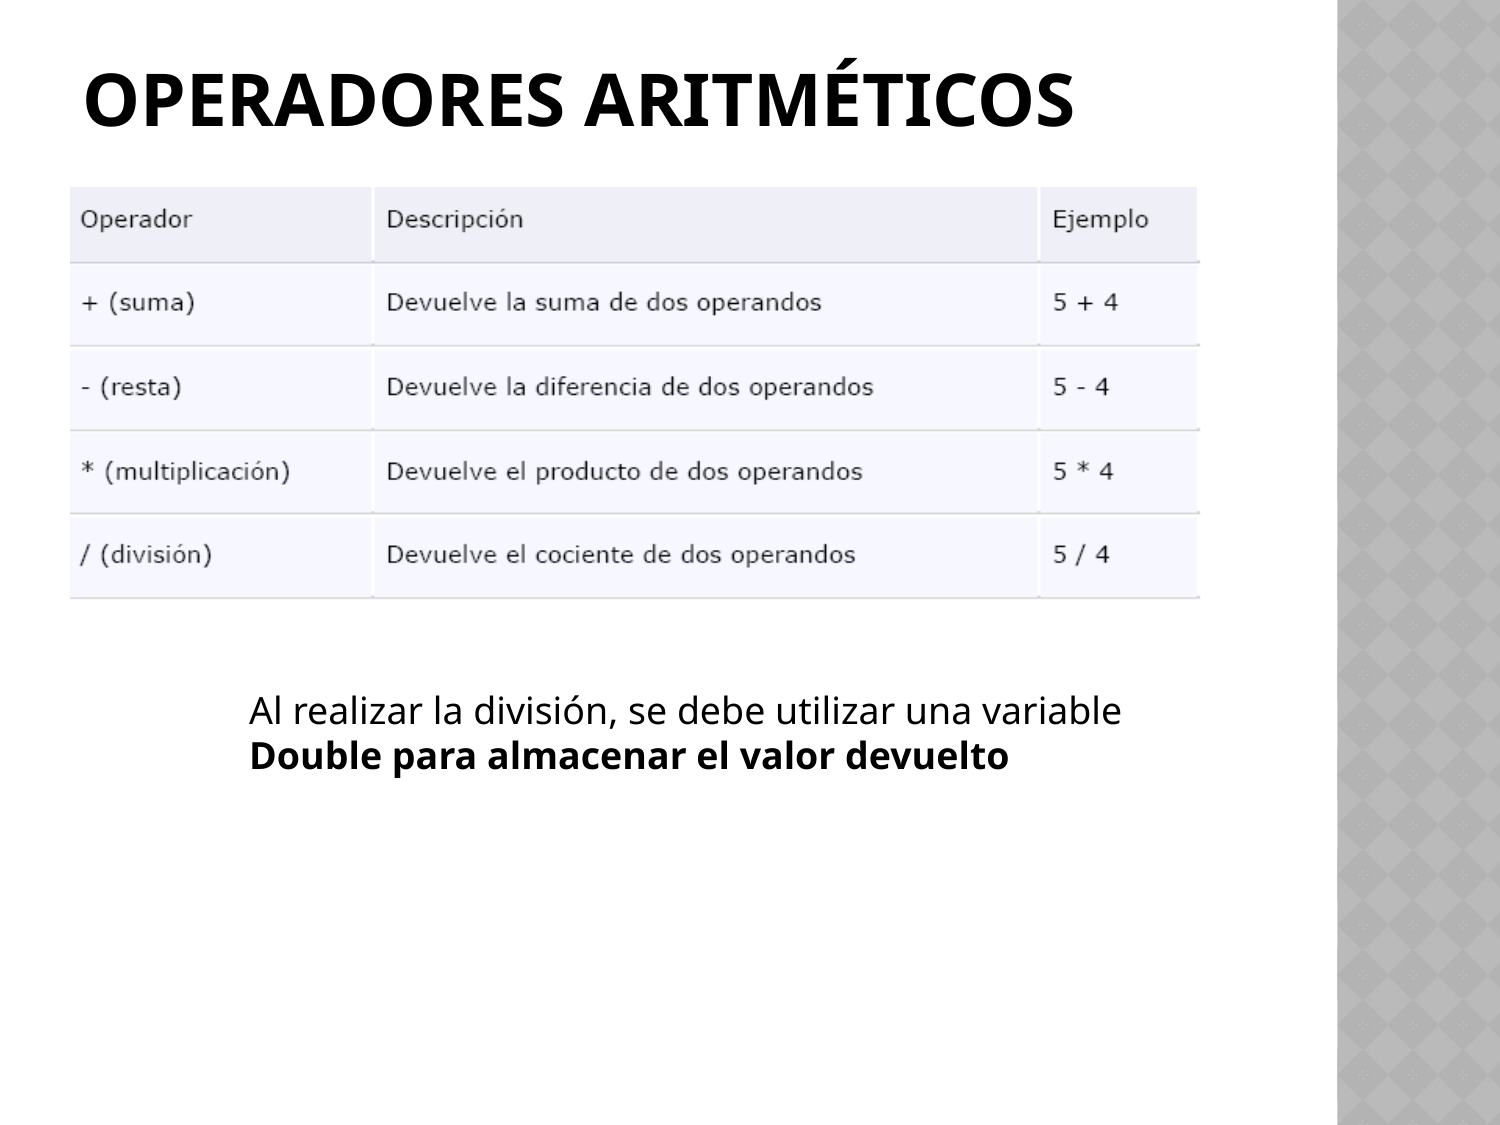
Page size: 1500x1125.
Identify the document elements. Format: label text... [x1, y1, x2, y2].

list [69, 187, 1206, 607]
title Operadores Aritméticos [75, 52, 1263, 141]
text_box Al realizar la división, se debe utilizar una variable Double para almacenar el valor devuelto [234, 679, 1184, 785]
